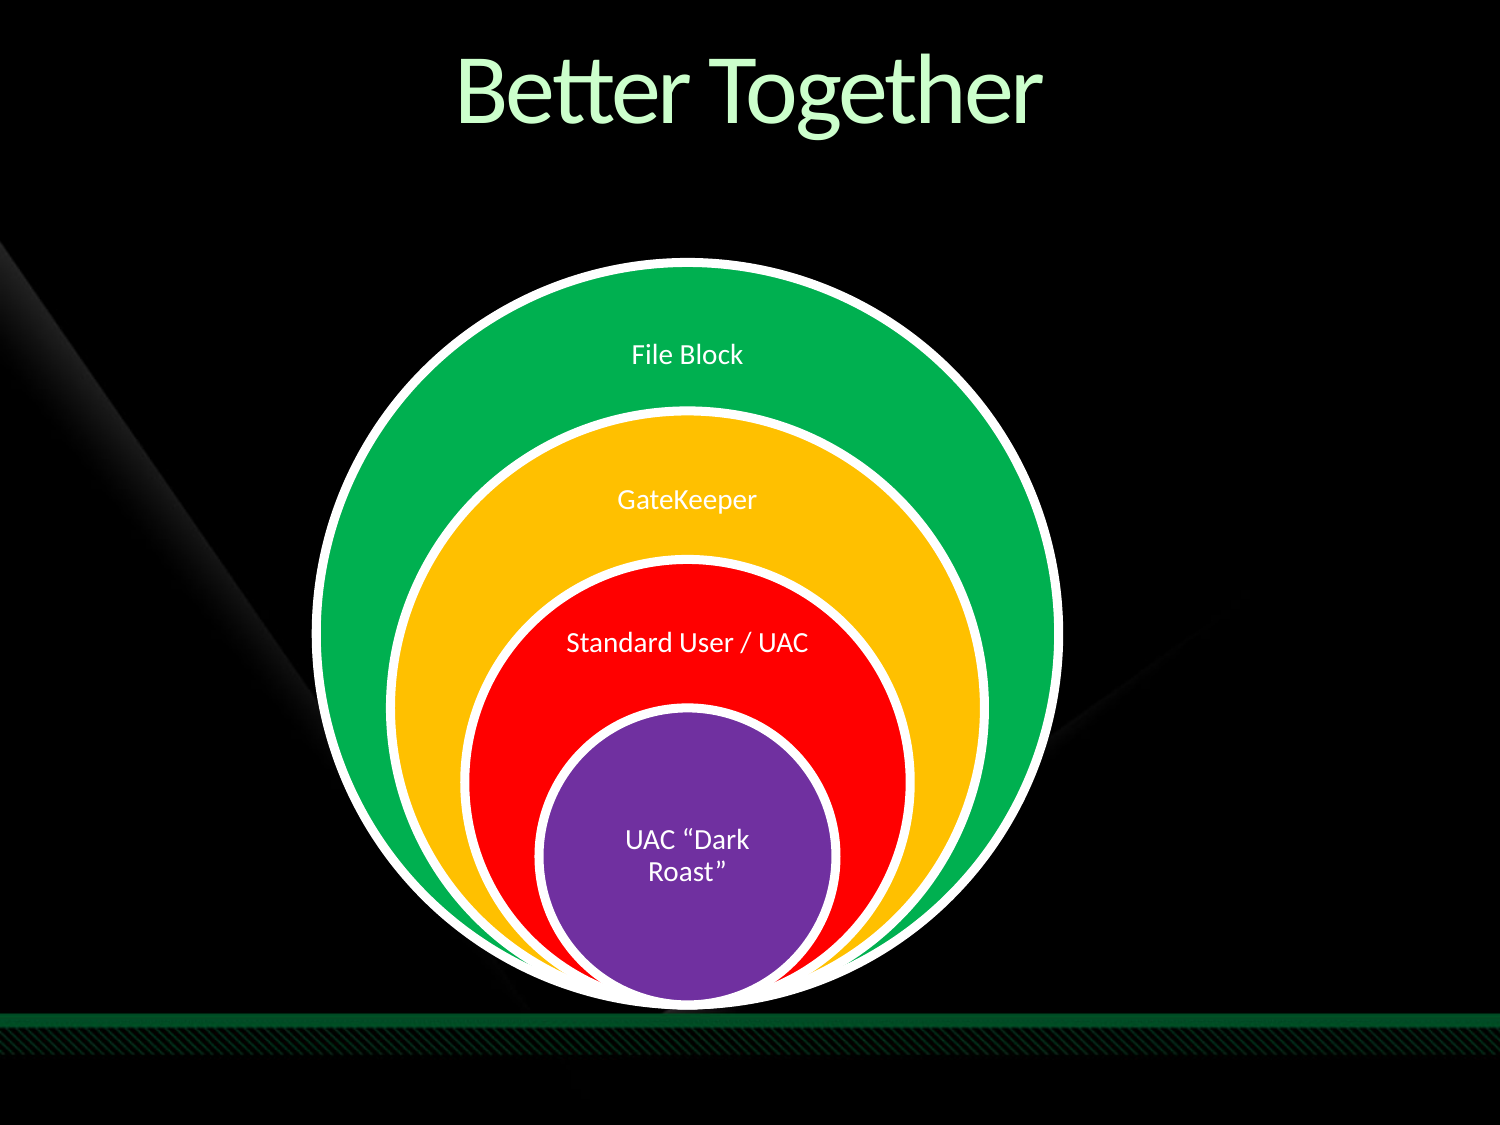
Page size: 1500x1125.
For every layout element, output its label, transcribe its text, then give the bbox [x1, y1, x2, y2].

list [74, 262, 1301, 1006]
title Better Together [62, 37, 1438, 147]
picture [0, 0, 1500, 1125]
